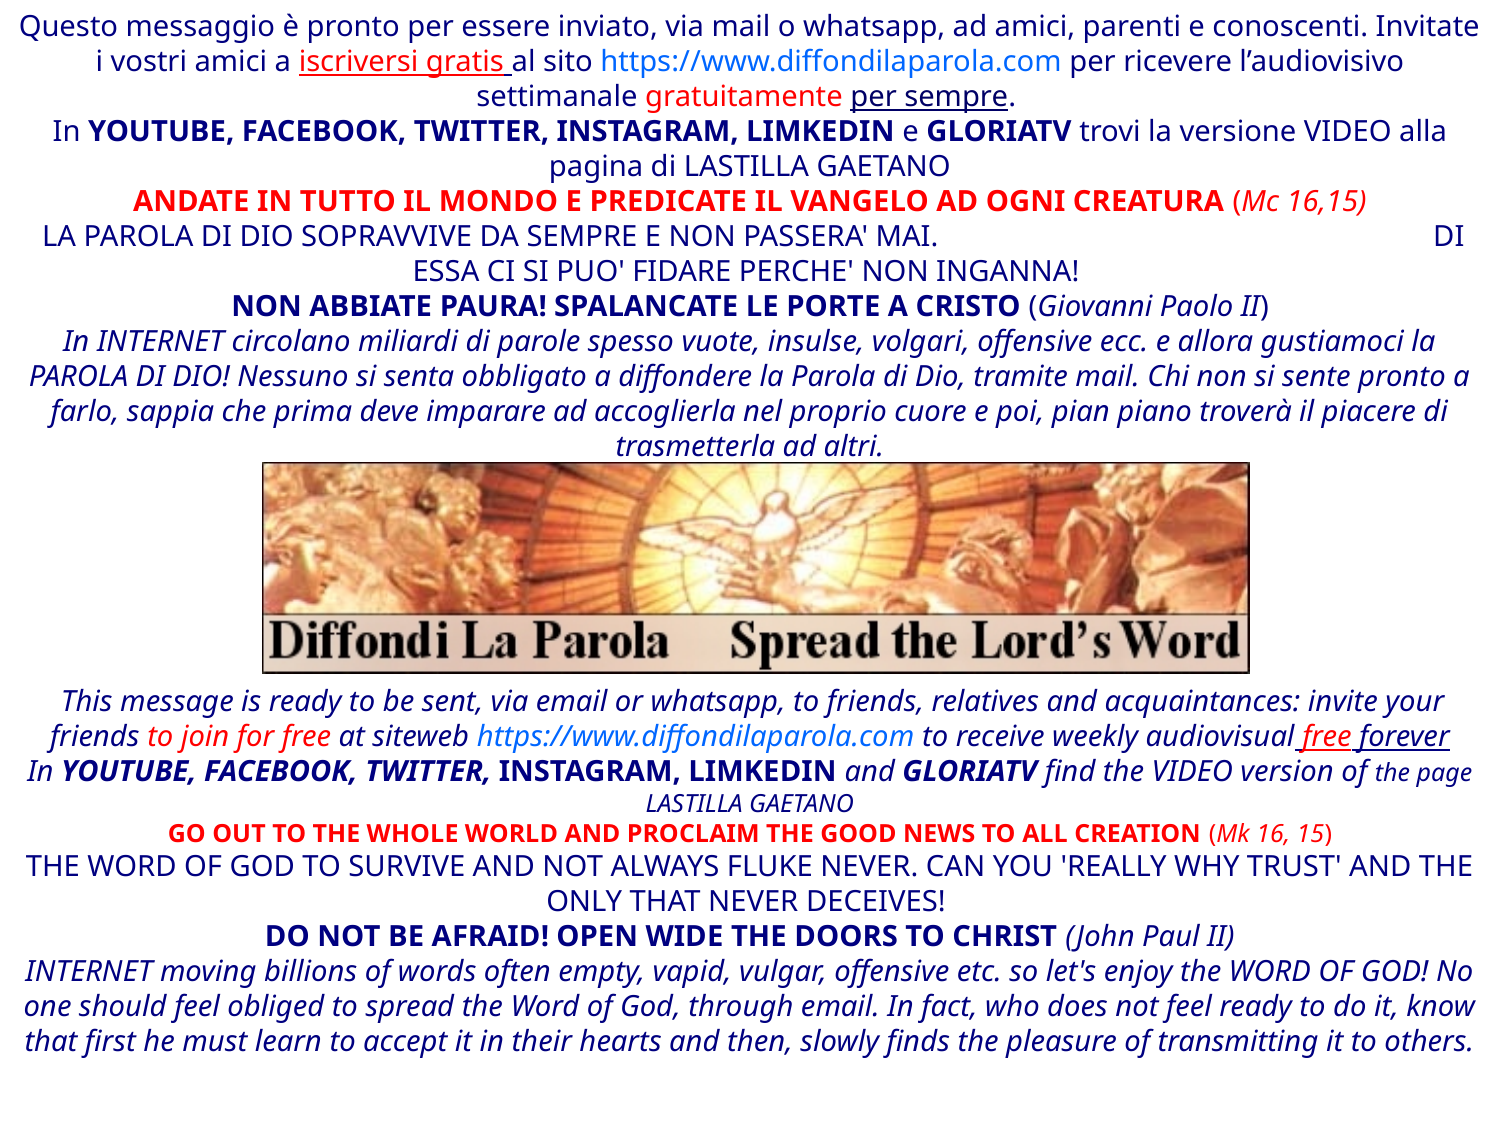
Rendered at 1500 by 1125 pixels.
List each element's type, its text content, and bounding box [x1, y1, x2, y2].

text_box This message is ready to be sent, via email or whatsapp, to friends, relatives and acquaintances: invite your friends to join for free at siteweb https://www.diffondilaparola.com to receive weekly audiovisual free forever In YOUTUBE, FACEBOOK, TWITTER, INSTAGRAM, LIMKEDIN and GLORIATV find the VIDEO version of the page LASTILLA GAETANO GO OUT TO THE WHOLE WORLD AND PROCLAIM THE GOOD NEWS TO ALL CREATION (Mk 16, 15) THE WORD OF GOD TO SURVIVE AND NOT ALWAYS FLUKE NEVER. CAN YOU 'REALLY WHY TRUST' AND THE ONLY THAT NEVER DECEIVES! DO NOT BE AFRAID! OPEN WIDE THE DOORS TO CHRIST (John Paul II) INTERNET moving billions of words often empty, vapid, vulgar, offensive etc. so let's enjoy the WORD OF GOD! No one should feel obliged to spread the Word of God, through email. In fact, who does not feel ready to do it, know that first he must learn to accept it in their hearts and then, slowly finds the pleasure of transmitting it to others. [0, 674, 1500, 1065]
text_box Questo messaggio è pronto per essere inviato, via mail o whatsapp, ad amici, parenti e conoscenti. Invitate i vostri amici a iscriversi gratis al sito https://www.diffondilaparola.com per ricevere l’audiovisivo settimanale gratuitamente per sempre. In YOUTUBE, FACEBOOK, TWITTER, INSTAGRAM, LIMKEDIN e GLORIATV trovi la versione VIDEO alla pagina di LASTILLA GAETANO ANDATE IN TUTTO IL MONDO E PREDICATE IL VANGELO AD OGNI CREATURA (Mc 16,15) LA PAROLA DI DIO SOPRAVVIVE DA SEMPRE E NON PASSERA' MAI. DI ESSA CI SI PUO' FIDARE PERCHE' NON INGANNA! NON ABBIATE PAURA! SPALANCATE LE PORTE A CRISTO (Giovanni Paolo II) In INTERNET circolano miliardi di parole spesso vuote, insulse, volgari, offensive ecc. e allora gustiamoci la PAROLA DI DIO! Nessuno si senta obbligato a diffondere la Parola di Dio, tramite mail. Chi non si sente pronto a farlo, sappia che prima deve imparare ad accoglierla nel proprio cuore e poi, pian piano troverà il piacere di trasmetterla ad altri. [0, 0, 1500, 470]
picture [262, 462, 1250, 674]
